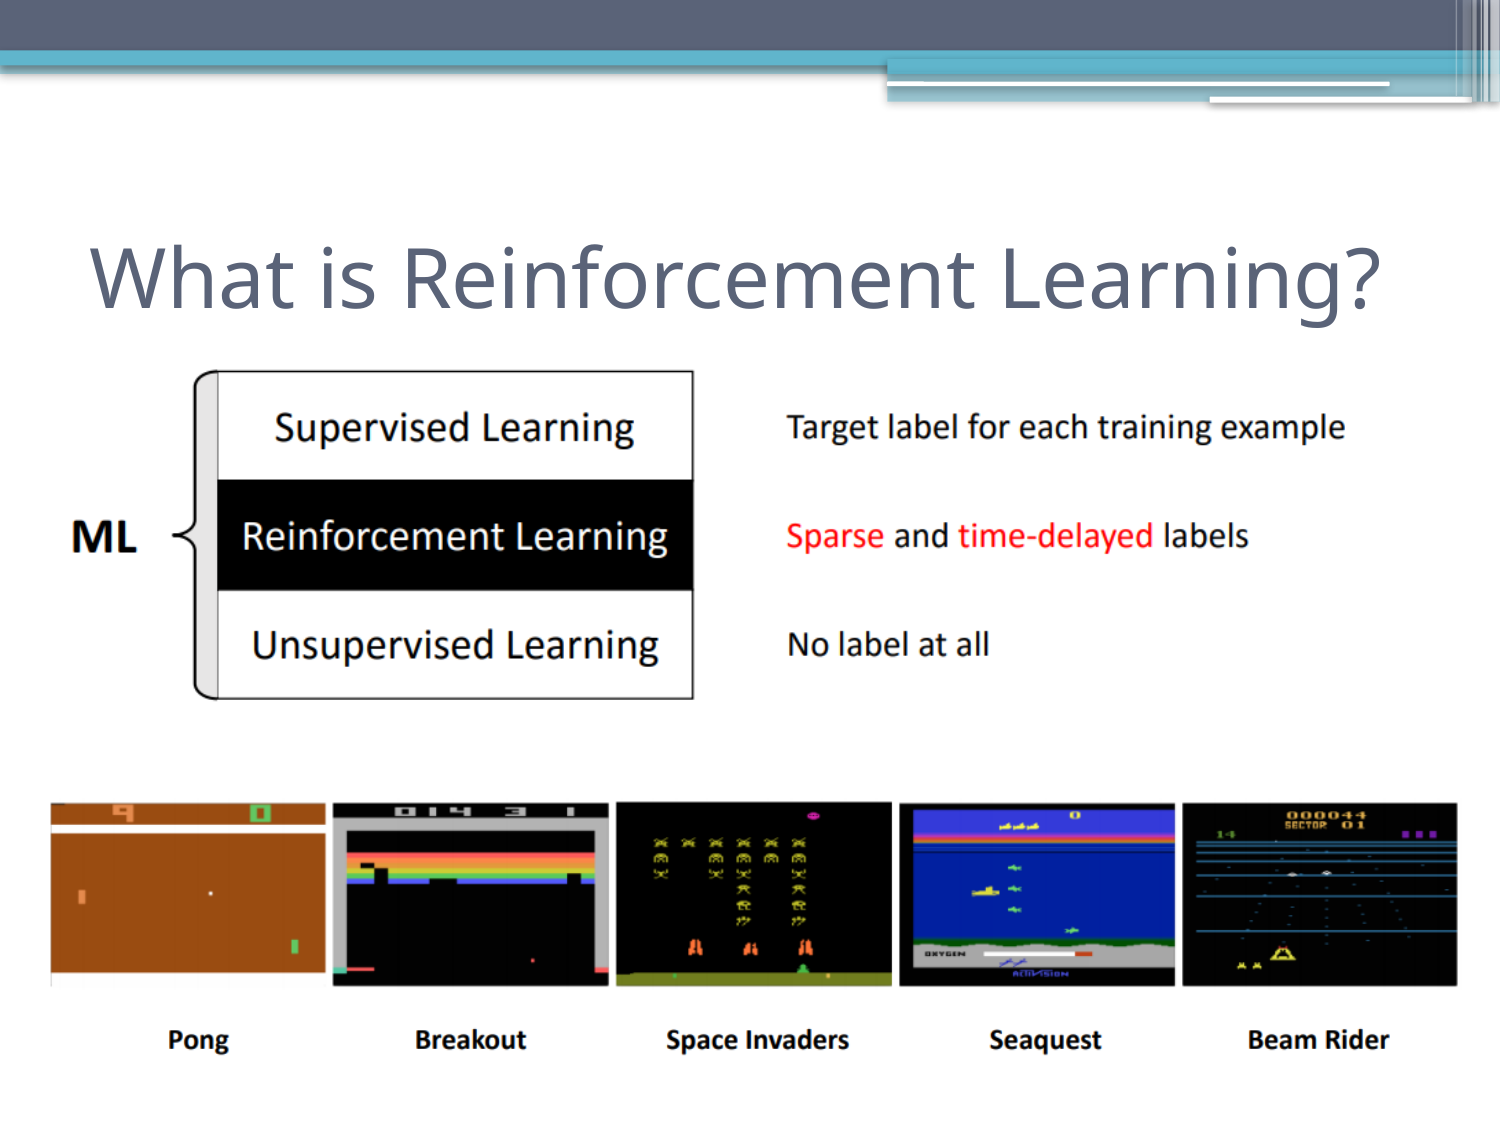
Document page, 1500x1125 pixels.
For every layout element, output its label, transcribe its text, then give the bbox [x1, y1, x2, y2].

title What is Reinforcement Learning? [75, 187, 1425, 335]
picture [5, 763, 1495, 1075]
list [29, 337, 1466, 733]
